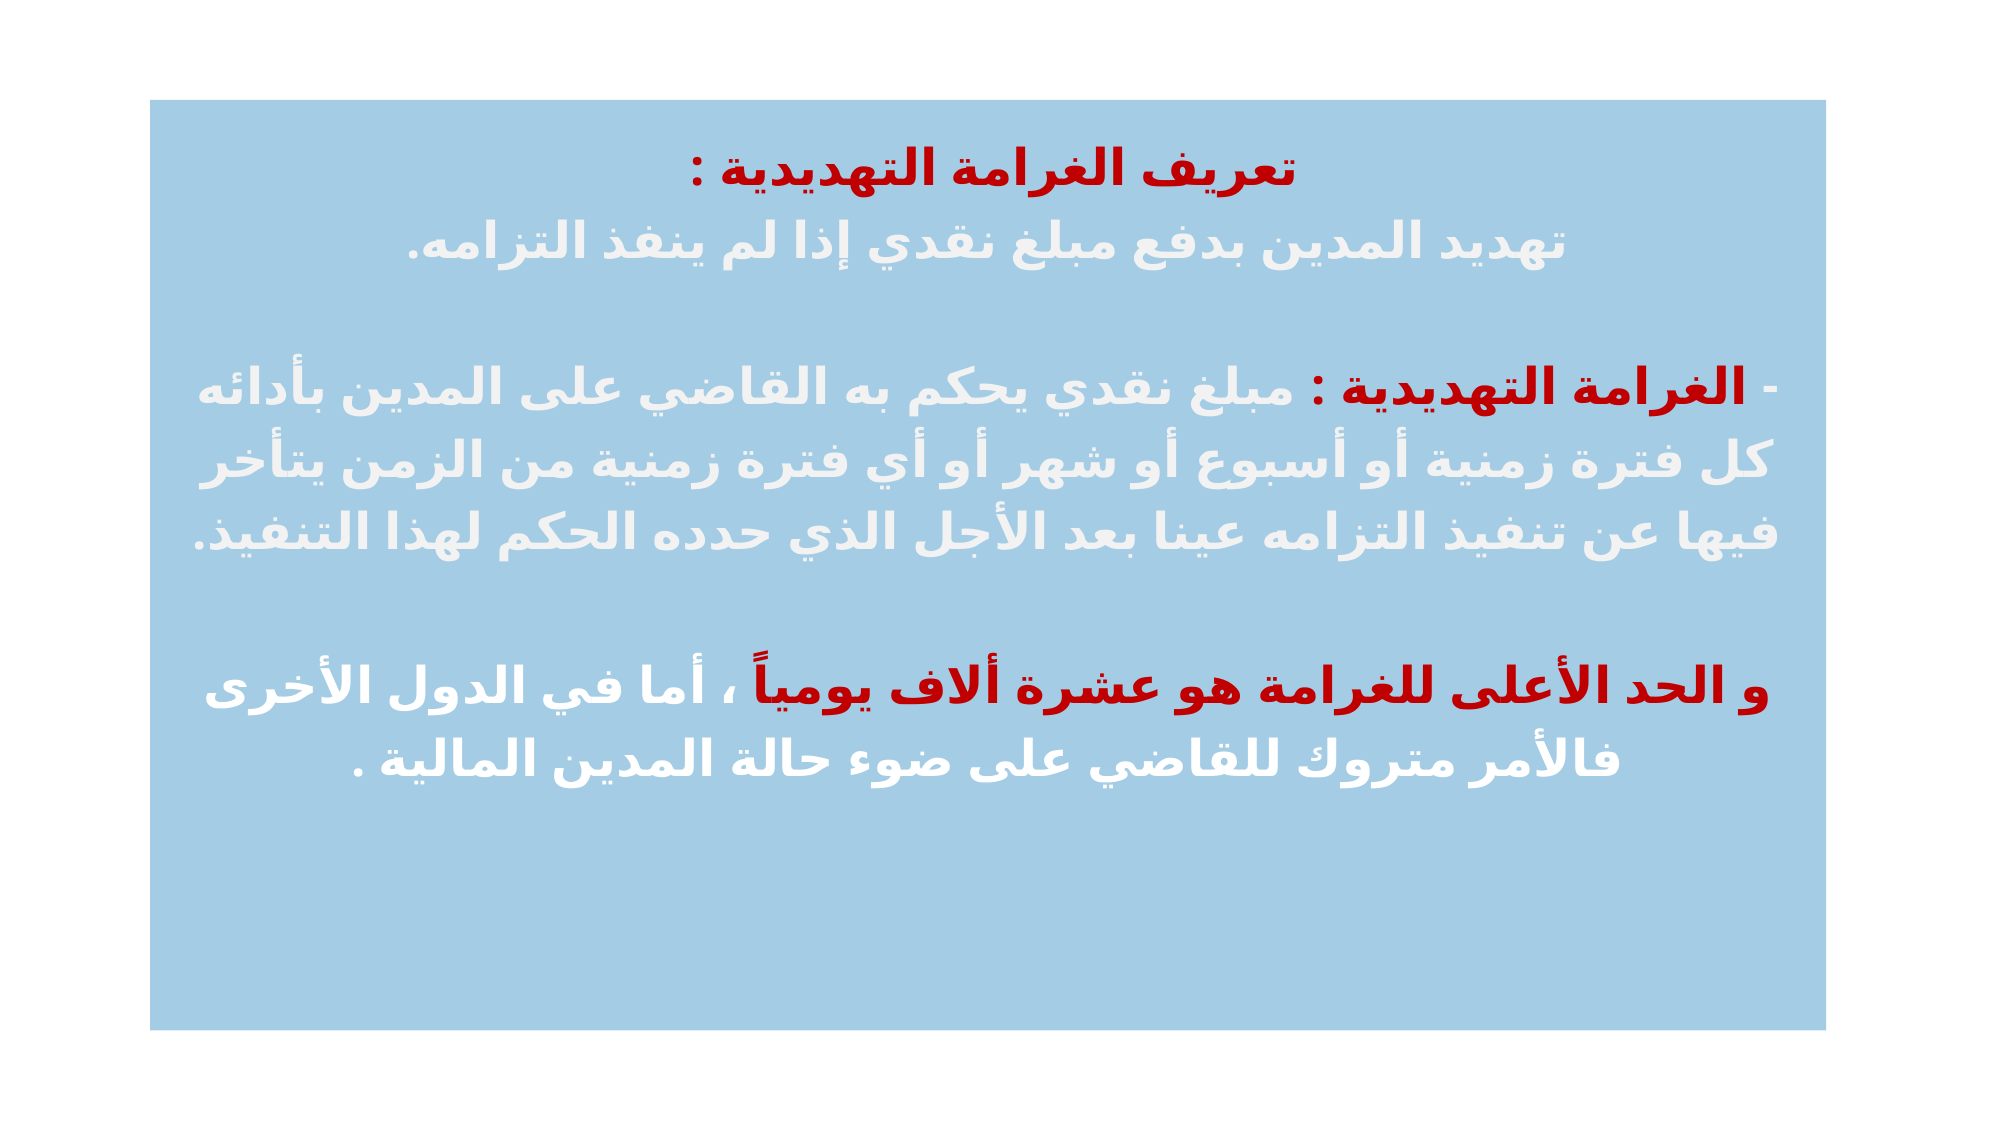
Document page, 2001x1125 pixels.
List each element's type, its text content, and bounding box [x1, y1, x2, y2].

subtitle تعريف الغرامة التهديدية : تهديد المدين بدفع مبلغ نقدي إذا لم ينفذ التزامه. - الغرامة التهديدية : مبلغ نقدي يحكم به القاضي على المدين بأدائه كل فترة زمنية أو أسبوع أو شهر أو أي فترة زمنية من الزمن يتأخر فيها عن تنفيذ التزامه عينا بعد الأجل الذي حدده الحكم لهذا التنفيذ. و الحد الأعلى للغرامة هو عشرة ألاف يومياً ، أما في الدول الأخرى فالأمر متروك للقاضي على ضوء حالة المدين المالية . [150, 99, 1827, 1031]
